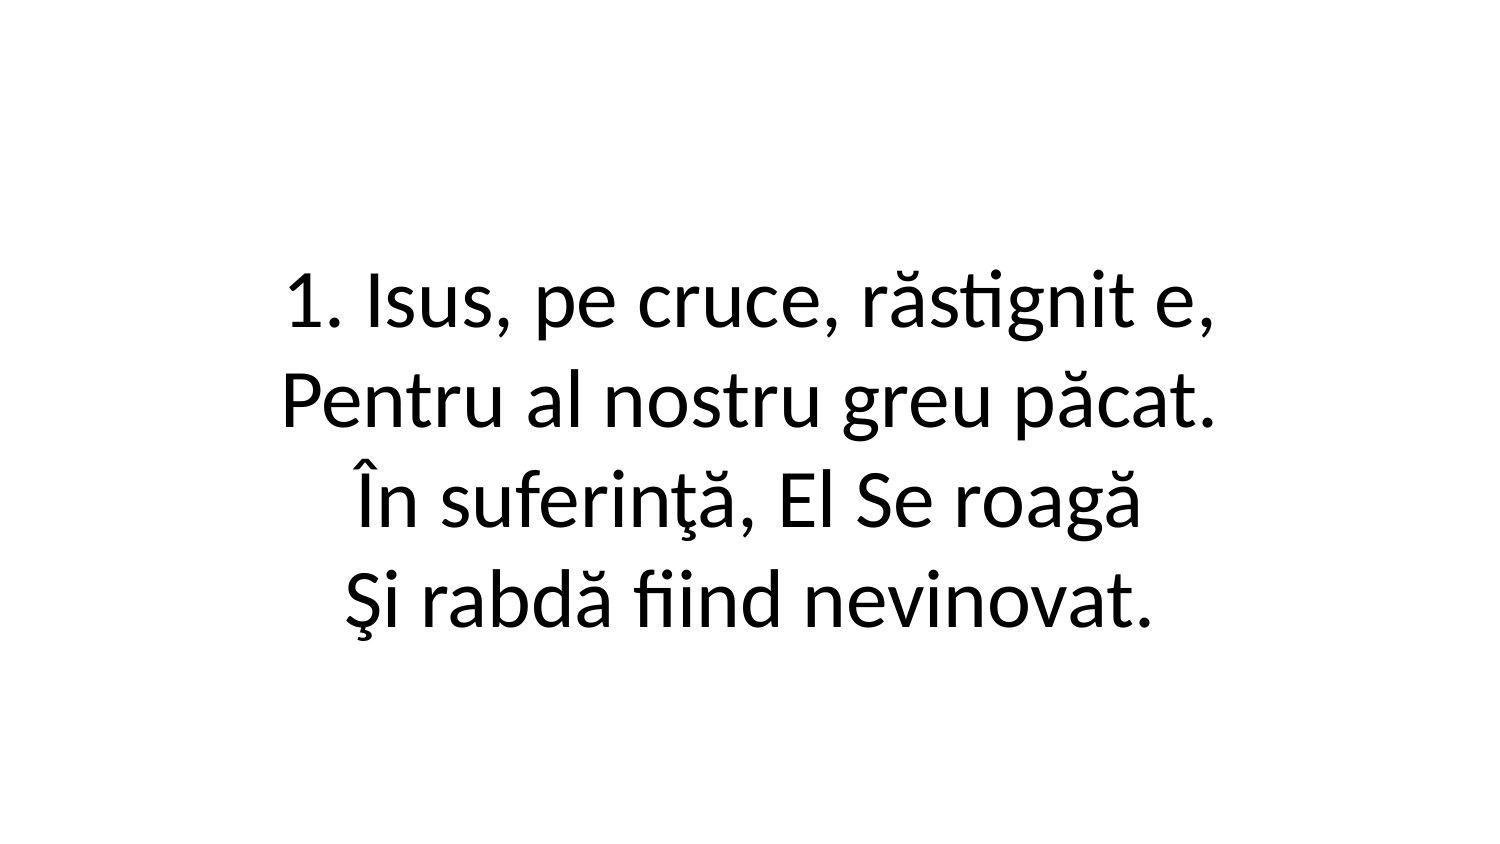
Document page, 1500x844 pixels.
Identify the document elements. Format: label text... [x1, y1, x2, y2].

text_box 1. Isus, pe cruce, răstignit e, Pentru al nostru greu păcat. În suferinţă, El Se roagă Şi rabdă fiind nevinovat. [265, 192, 1235, 652]
